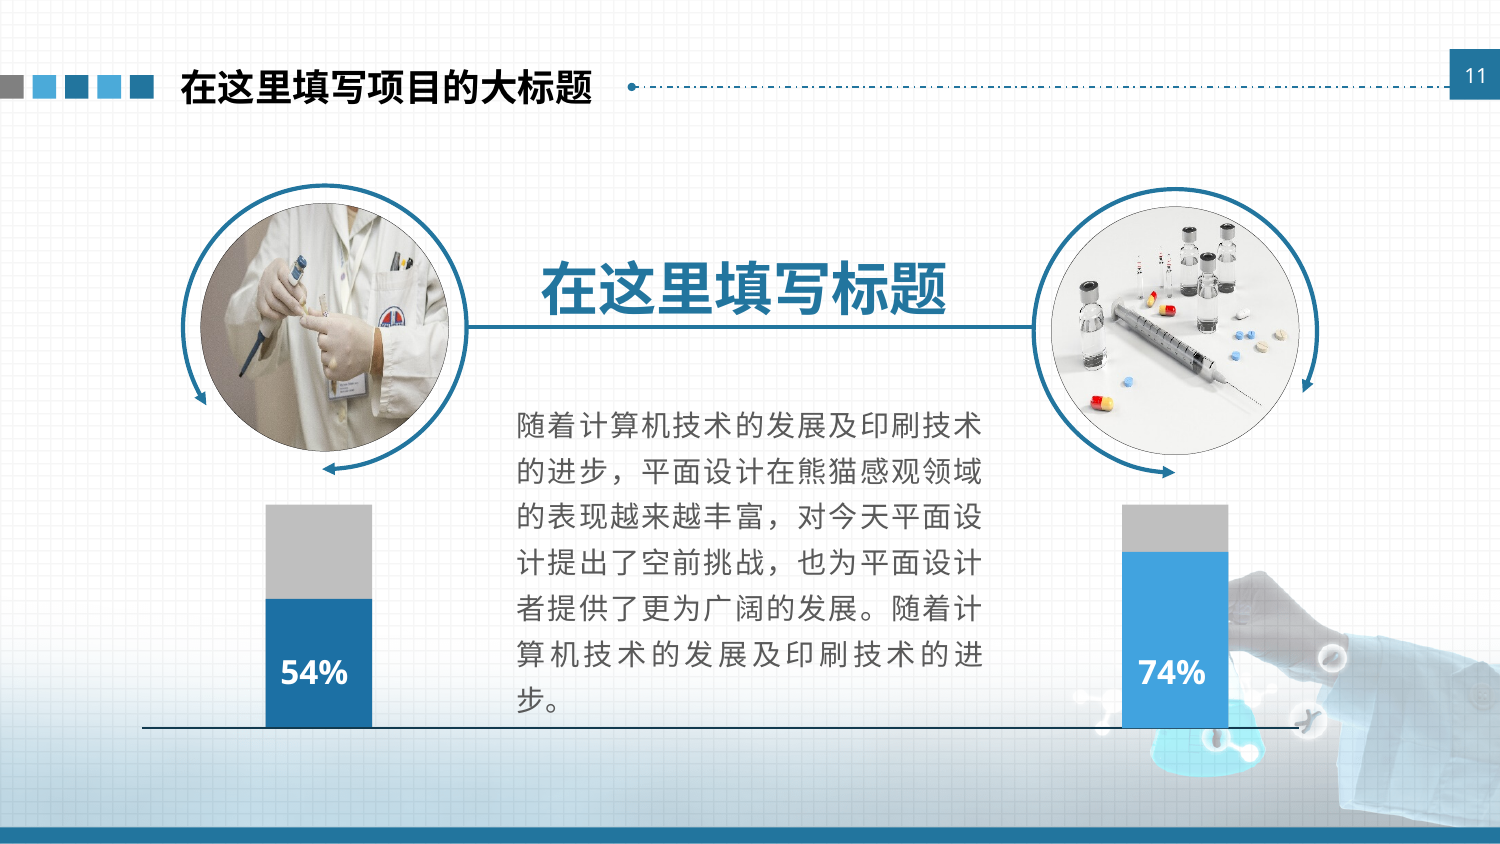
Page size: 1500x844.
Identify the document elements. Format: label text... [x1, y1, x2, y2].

text_box [265, 504, 373, 598]
text_box 74% [1123, 643, 1227, 699]
text_box [1121, 504, 1229, 551]
text_box [1449, 48, 1500, 54]
text_box [64, 74, 89, 100]
picture [0, 0, 1500, 827]
text_box [265, 598, 373, 727]
text_box [96, 74, 122, 100]
text_box 随着计算机技术的发展及印刷技术的进步，平面设计在熊猫感观领域的表现越来越丰富，对今天平面设计提出了空前挑战，也为平面设计者提供了更为广阔的发展。随着计算机技术的发展及印刷技术的进步。 [501, 484, 999, 725]
text_box [1121, 551, 1229, 727]
text_box [32, 74, 57, 100]
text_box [182, 185, 1318, 473]
text_box [129, 74, 154, 100]
text_box 在这里填写项目的大标题 [165, 56, 615, 117]
text_box [0, 74, 25, 100]
text_box 11 [1449, 54, 1500, 95]
text_box 54% [265, 643, 369, 699]
text_box [1449, 95, 1500, 101]
